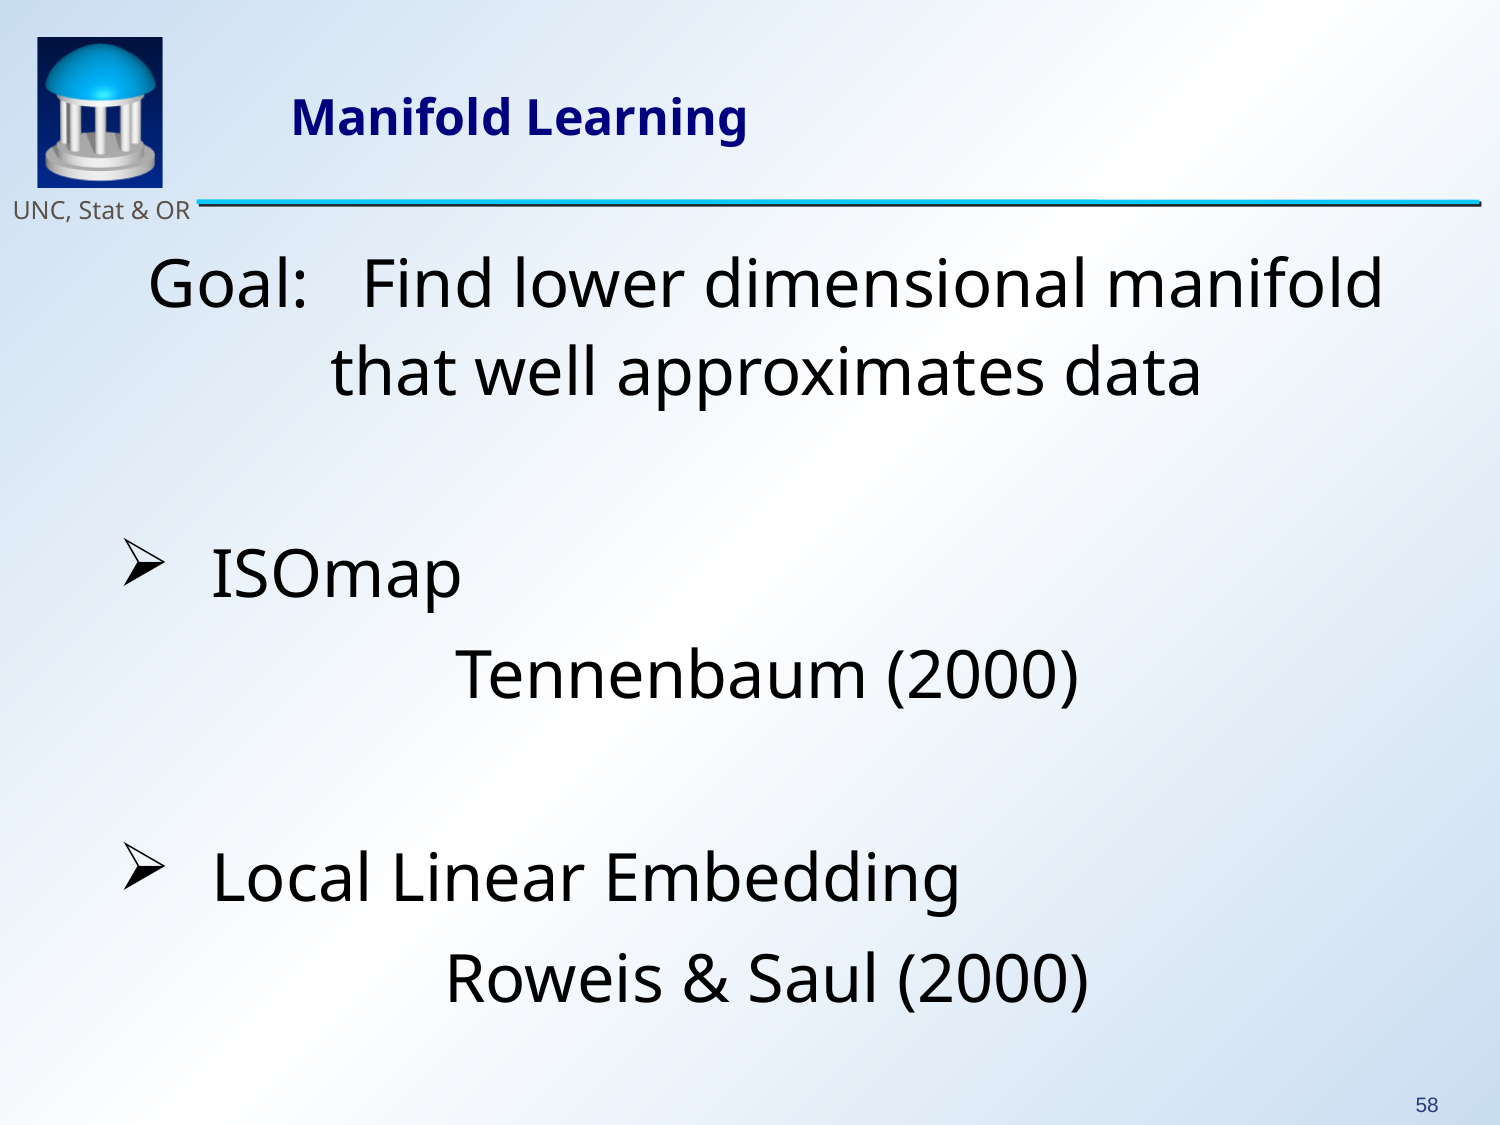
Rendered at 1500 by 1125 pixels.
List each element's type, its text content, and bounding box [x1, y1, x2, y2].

title Manifold Learning [274, 74, 1448, 156]
list Goal: Find lower dimensional manifold that well approximates data ISOmap Tennenbaum (2000) Local Linear Embedding Roweis & Saul (2000) [103, 224, 1432, 1076]
